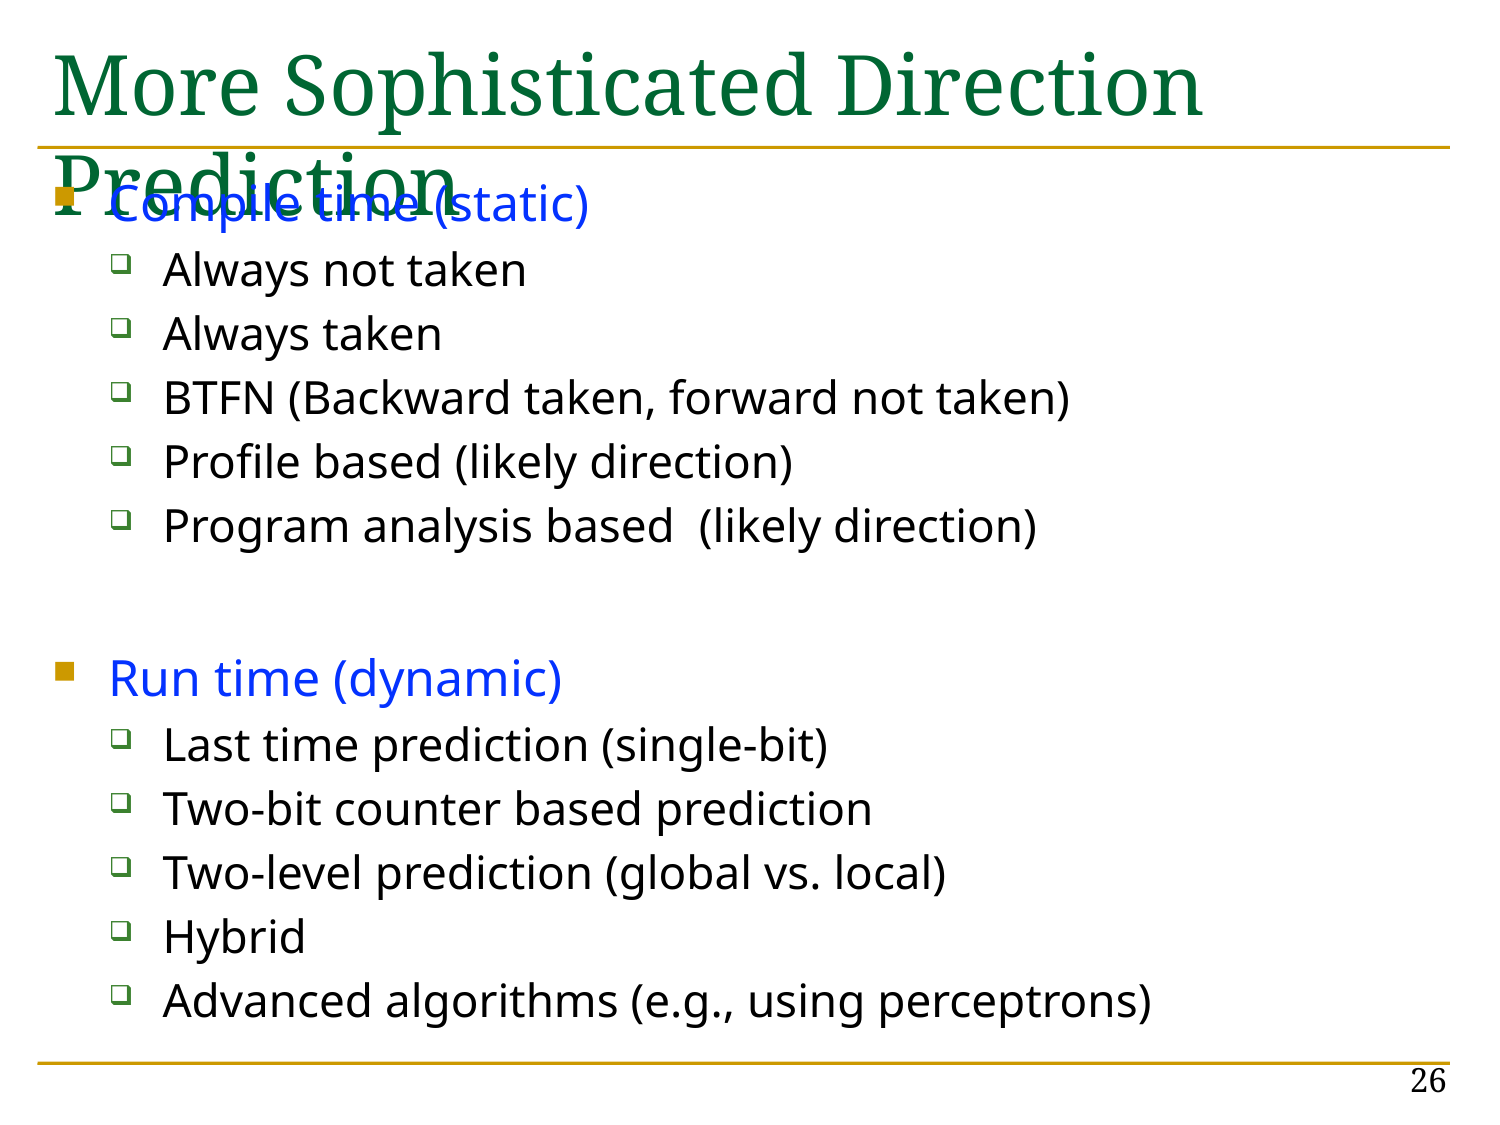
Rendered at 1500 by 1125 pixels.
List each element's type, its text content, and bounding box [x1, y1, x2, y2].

list Compile time (static) Always not taken Always taken BTFN (Backward taken, forward not taken) Profile based (likely direction) Program analysis based (likely direction) Run time (dynamic) Last time prediction (single-bit) Two-bit counter based prediction Two-level prediction (global vs. local) Hybrid Advanced algorithms (e.g., using perceptrons) [37, 163, 1450, 1016]
title More Sophisticated Direction Prediction [37, 24, 1450, 163]
slide_number 26 [1111, 1036, 1462, 1112]
